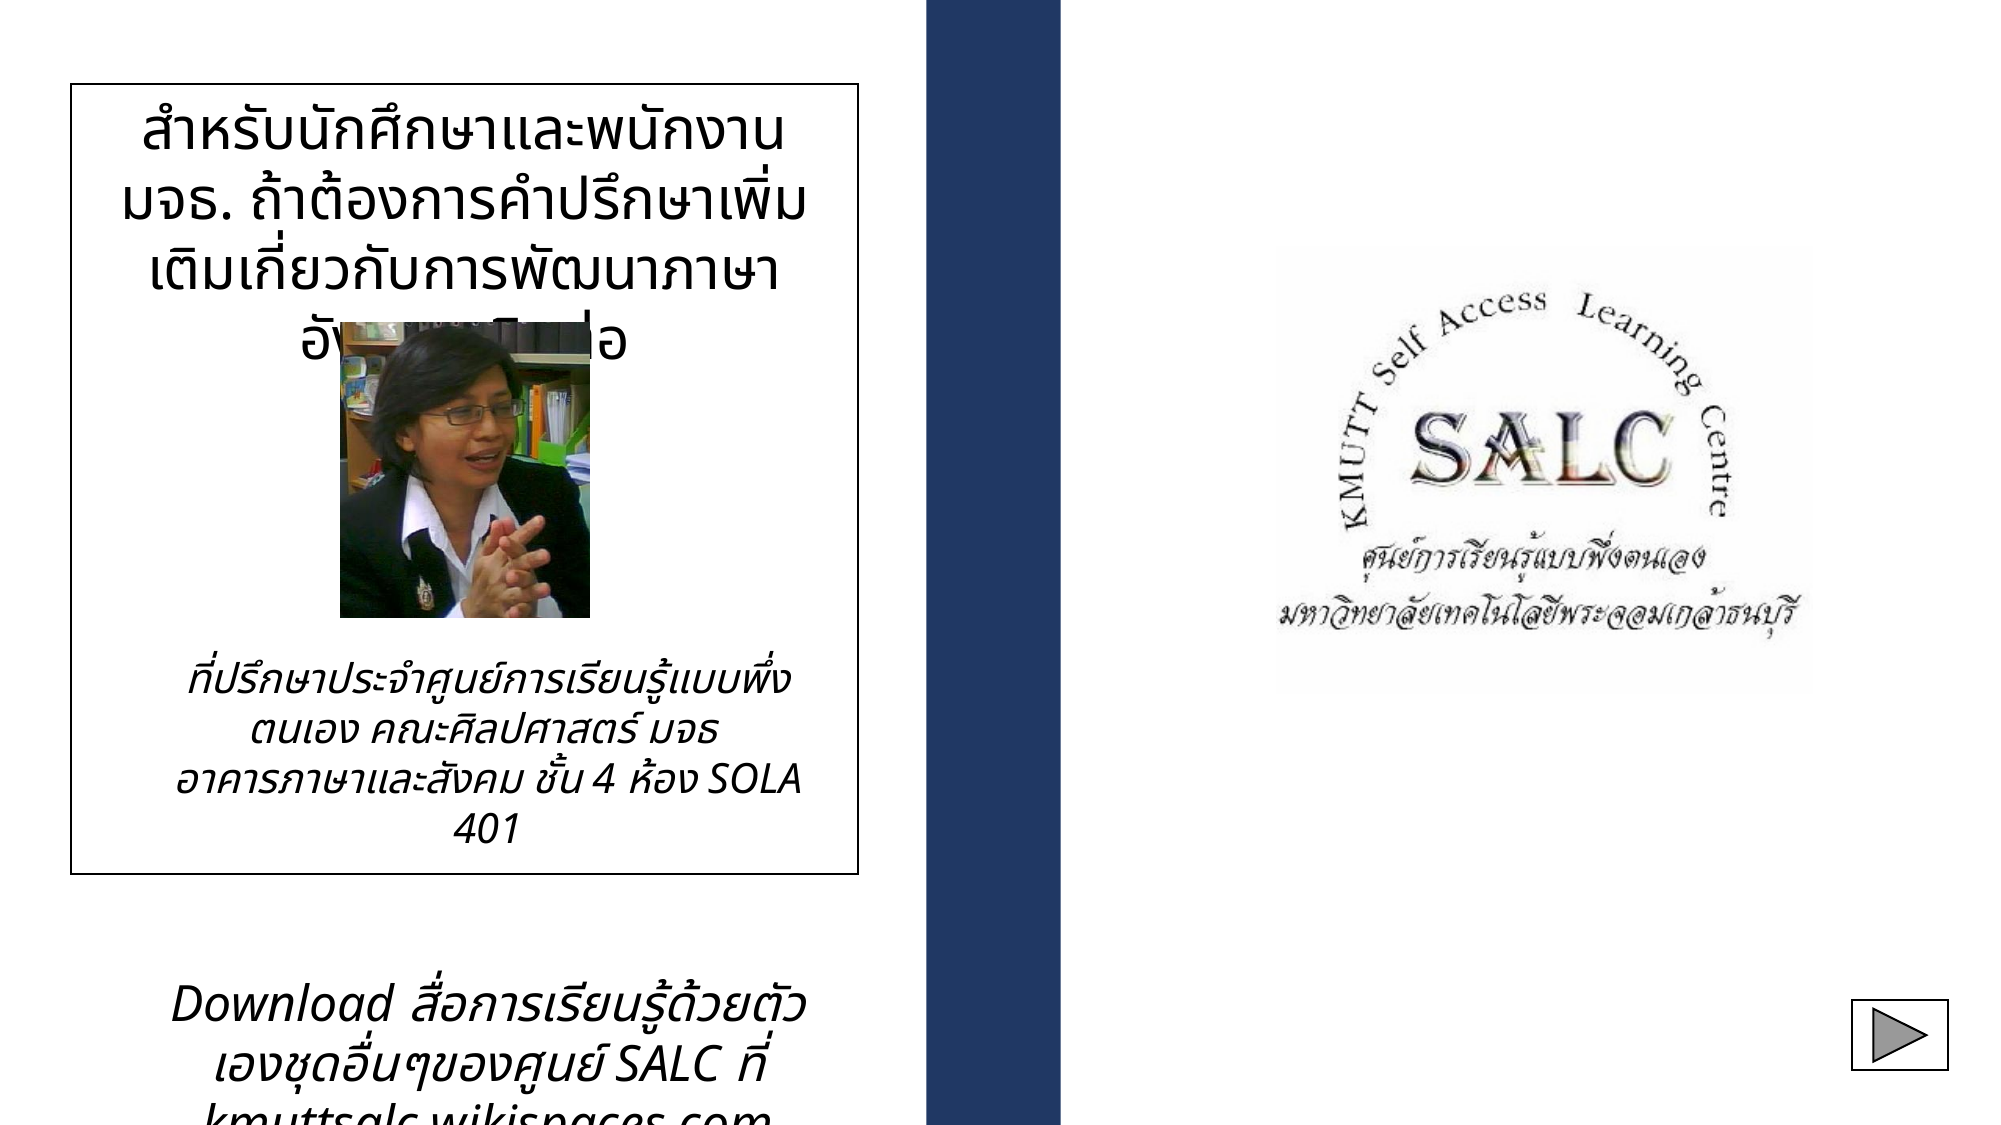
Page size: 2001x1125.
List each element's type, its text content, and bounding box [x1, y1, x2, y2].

text_box สำหรับนักศึกษาและพนักงาน มจธ. ถ้าต้องการคำปรึกษาเพิ่มเติมเกี่ยวกับการพัฒนาภาษาอังกฤษ ติดต่อ [70, 83, 859, 875]
picture [1276, 246, 1813, 694]
text_box [925, 0, 1062, 1125]
picture [340, 321, 590, 618]
text_box ที่ปรึกษาประจำศูนย์การเรียนรู้แบบพึ่งตนเอง คณะศิลปศาสตร์ มจธ อาคารภาษาและสังคม ชั้น 4 ห้อง SOLA 401 Download สื่อการเรียนรู้ด้วยตัวเองชุดอื่นๆของศูนย์ SALC ที่ kmuttsalc.wikispaces.com [134, 644, 841, 1125]
text_box [1851, 999, 1949, 1071]
